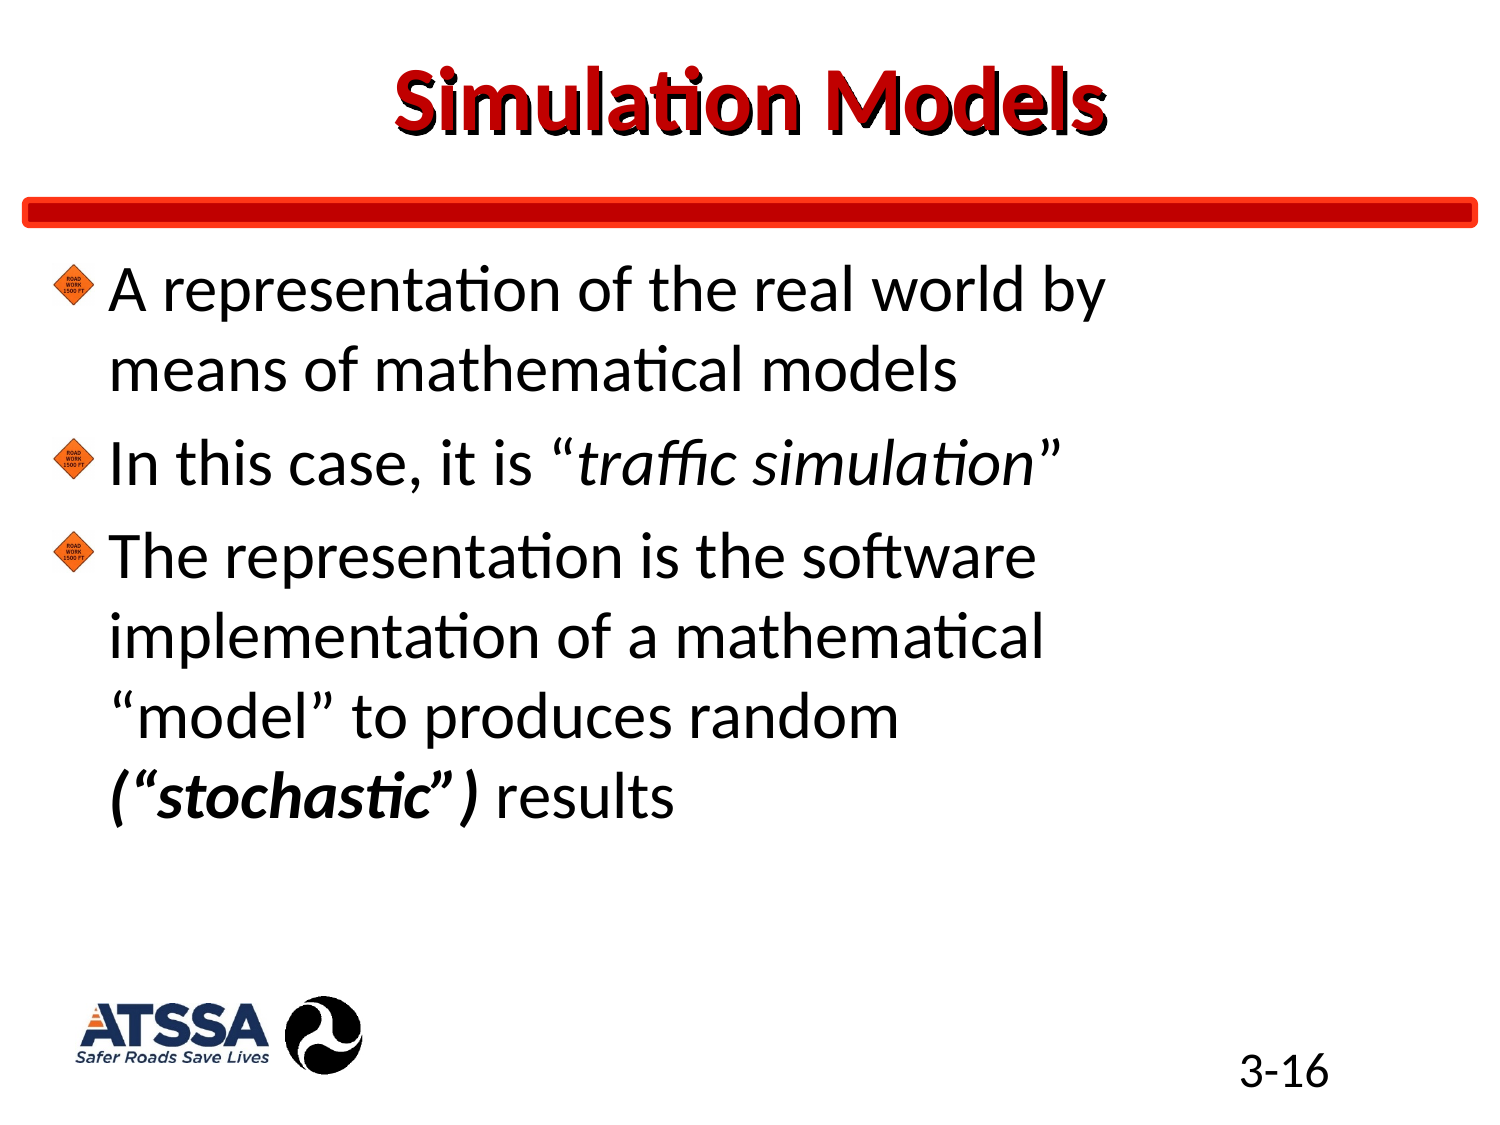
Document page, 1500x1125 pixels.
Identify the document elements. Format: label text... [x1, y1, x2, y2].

picture [52, 530, 95, 573]
picture [52, 263, 95, 306]
title Simulation Models [0, 0, 1500, 188]
picture [52, 437, 95, 480]
picture [276, 989, 370, 1077]
list A representation of the real world by means of mathematical models In this case, it is “traffic simulation” The representation is the software implementation of a mathematical “model” to produces random (“stochastic”) results [37, 237, 1188, 901]
picture [75, 1003, 269, 1063]
